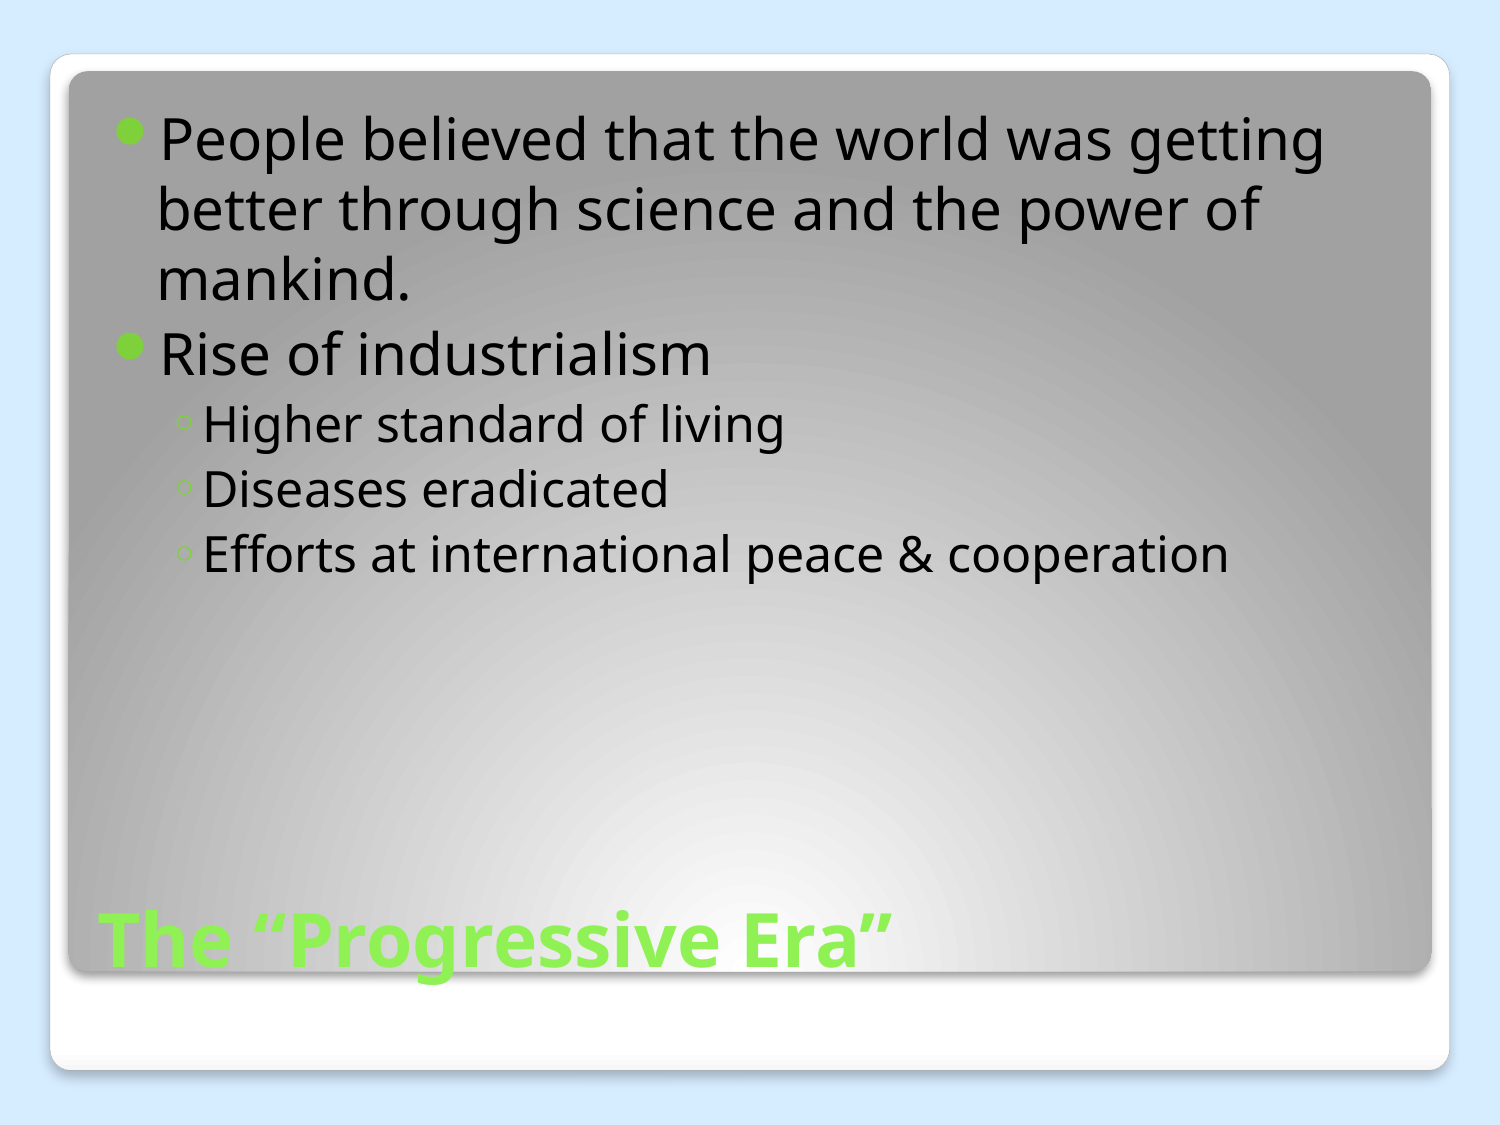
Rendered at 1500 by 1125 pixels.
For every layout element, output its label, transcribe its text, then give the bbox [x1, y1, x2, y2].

list People believed that the world was getting better through science and the power of mankind. Rise of industrialism Higher standard of living Diseases eradicated Efforts at international peace & cooperation [82, 86, 1425, 774]
title The “Progressive Era” [82, 817, 1425, 990]
